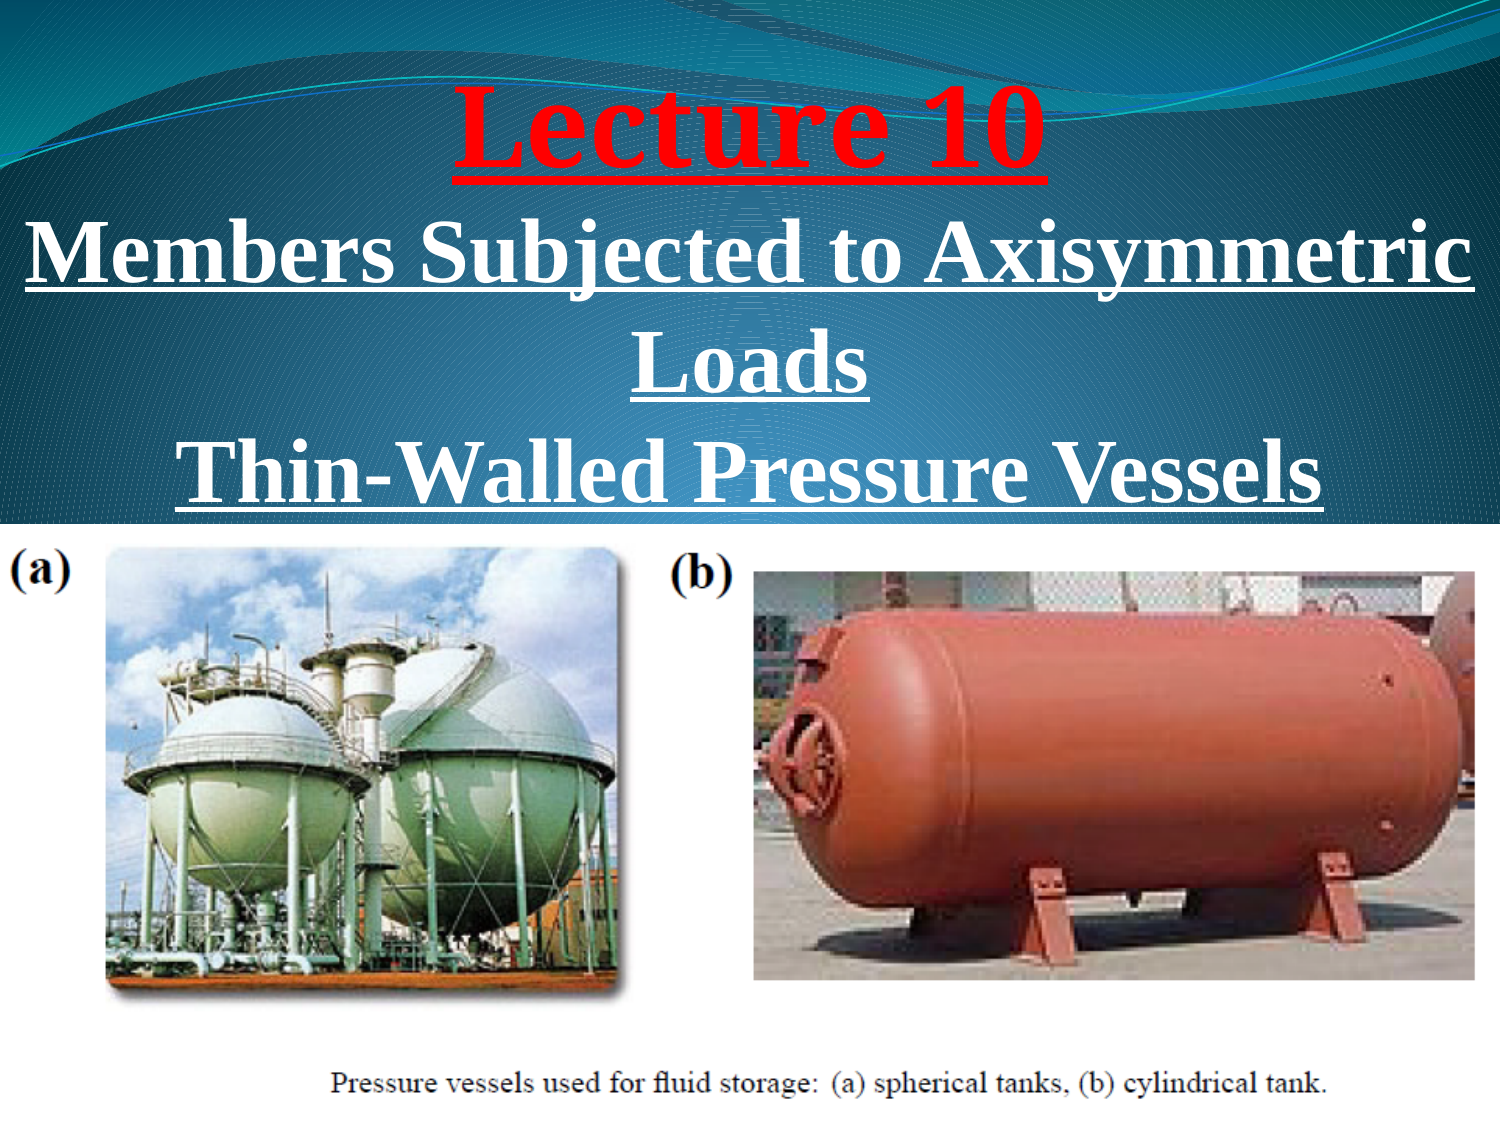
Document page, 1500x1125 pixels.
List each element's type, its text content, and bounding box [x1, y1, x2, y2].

picture [0, 524, 1500, 1125]
text_box Lecture 10 Members Subjected to Axisymmetric Loads Thin-Walled Pressure Vessels [0, 48, 1500, 524]
